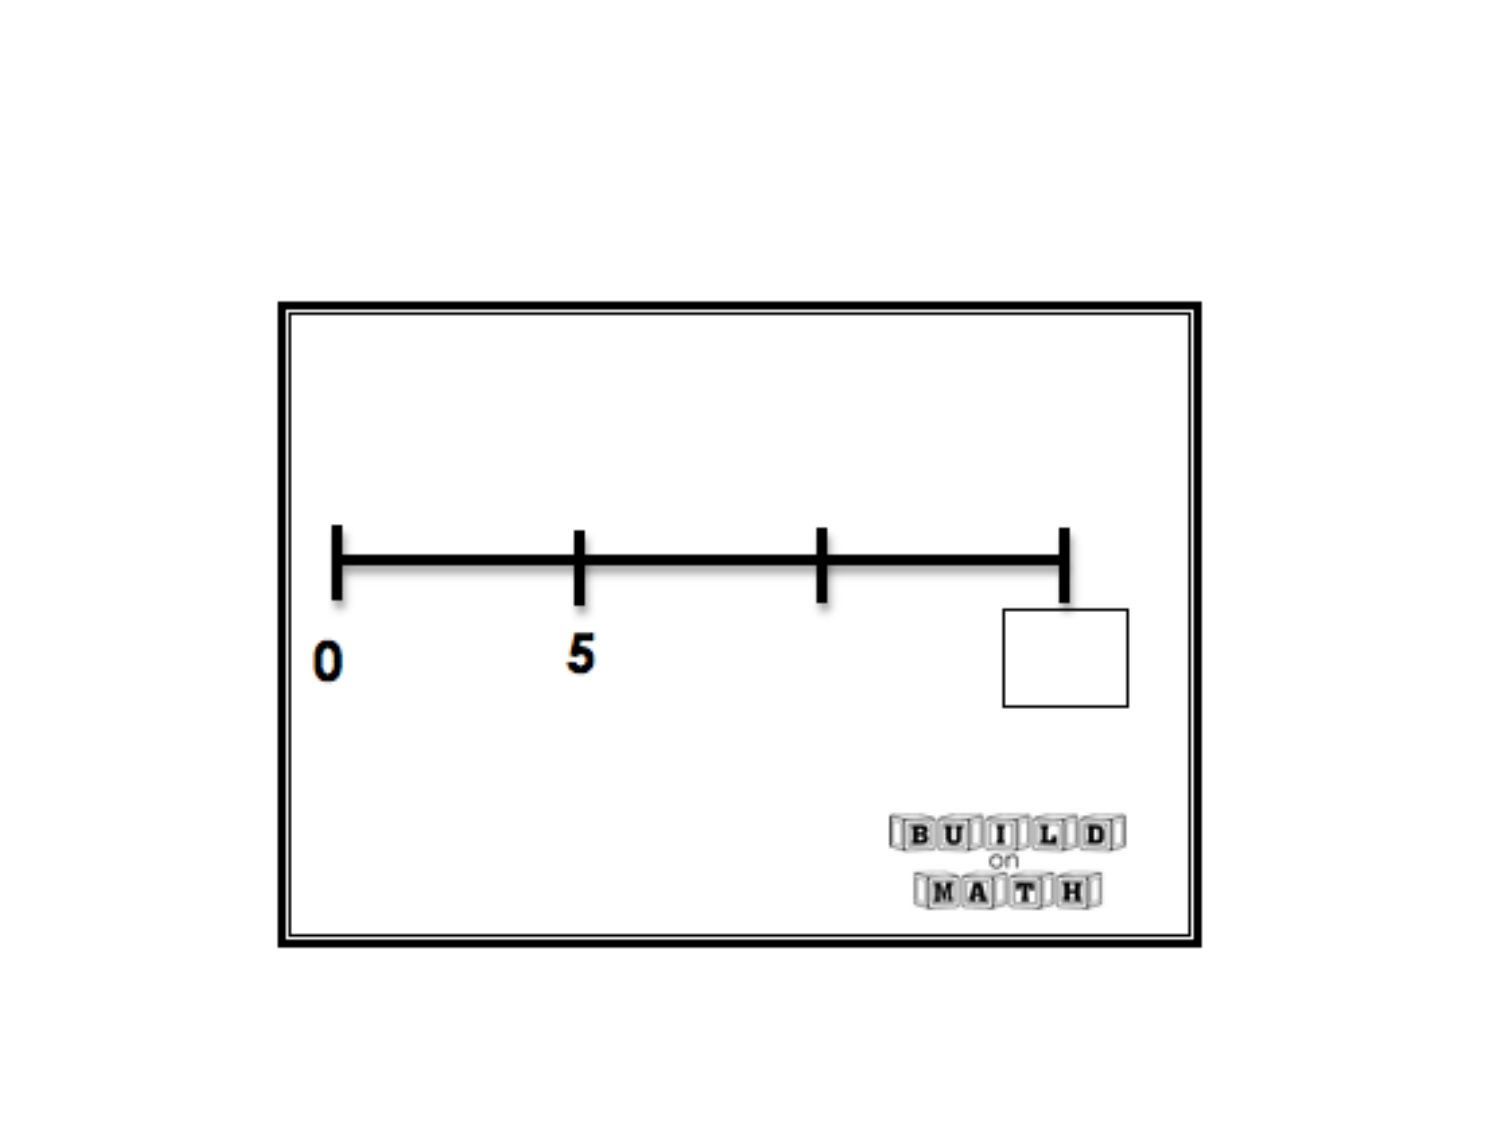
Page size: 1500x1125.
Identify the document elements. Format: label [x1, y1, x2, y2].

list [74, 262, 1426, 1006]
